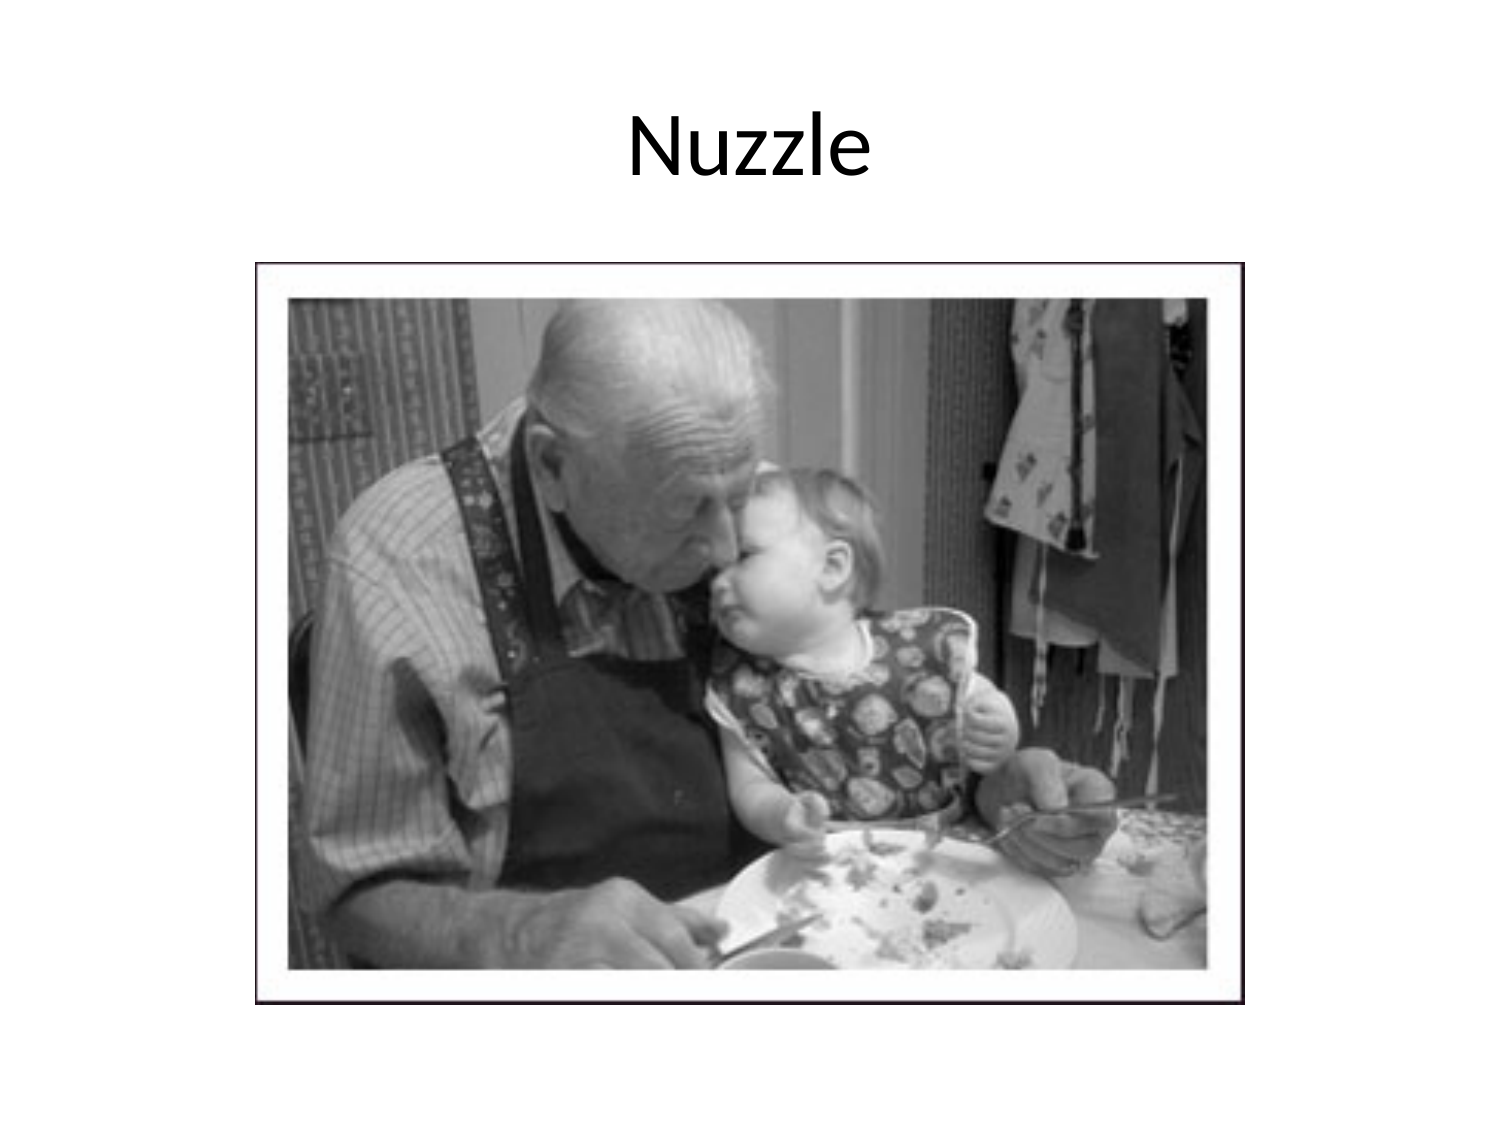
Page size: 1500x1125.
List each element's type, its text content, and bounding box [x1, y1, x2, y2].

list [74, 262, 1426, 1006]
title Nuzzle [75, 45, 1425, 233]
